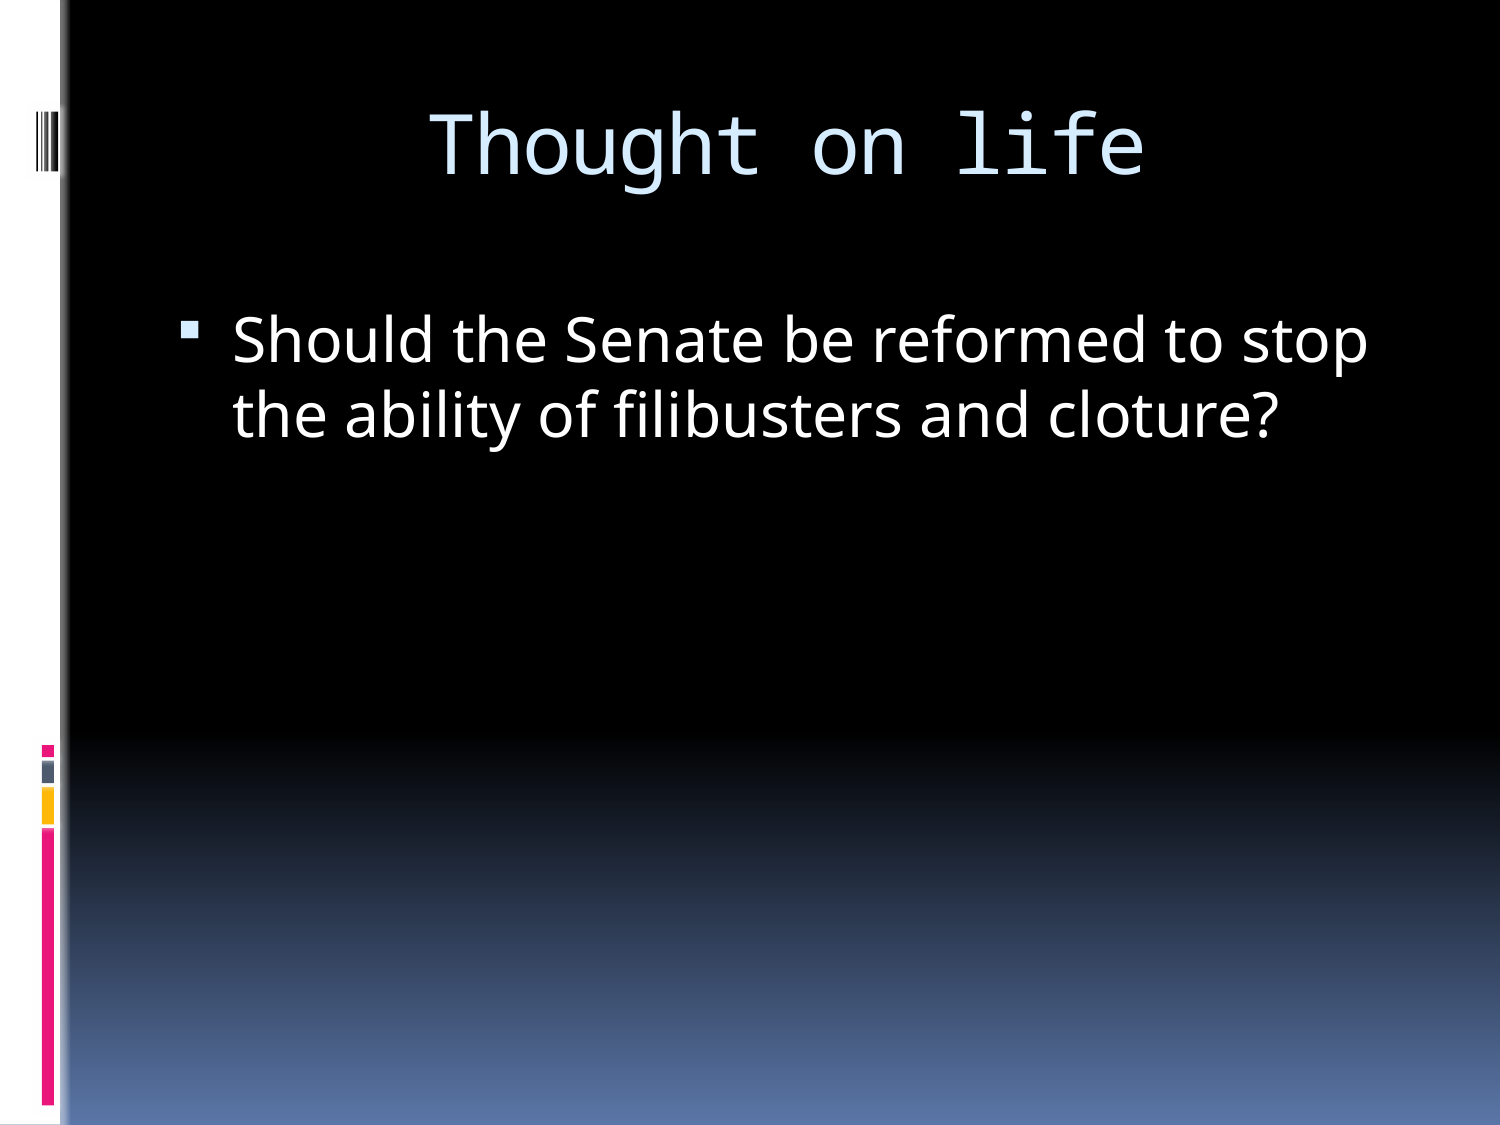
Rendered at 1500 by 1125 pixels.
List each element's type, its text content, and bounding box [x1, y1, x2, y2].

list Should the Senate be reformed to stop the ability of filibusters and cloture? [150, 292, 1425, 1043]
title Thought on life [150, 83, 1425, 234]
